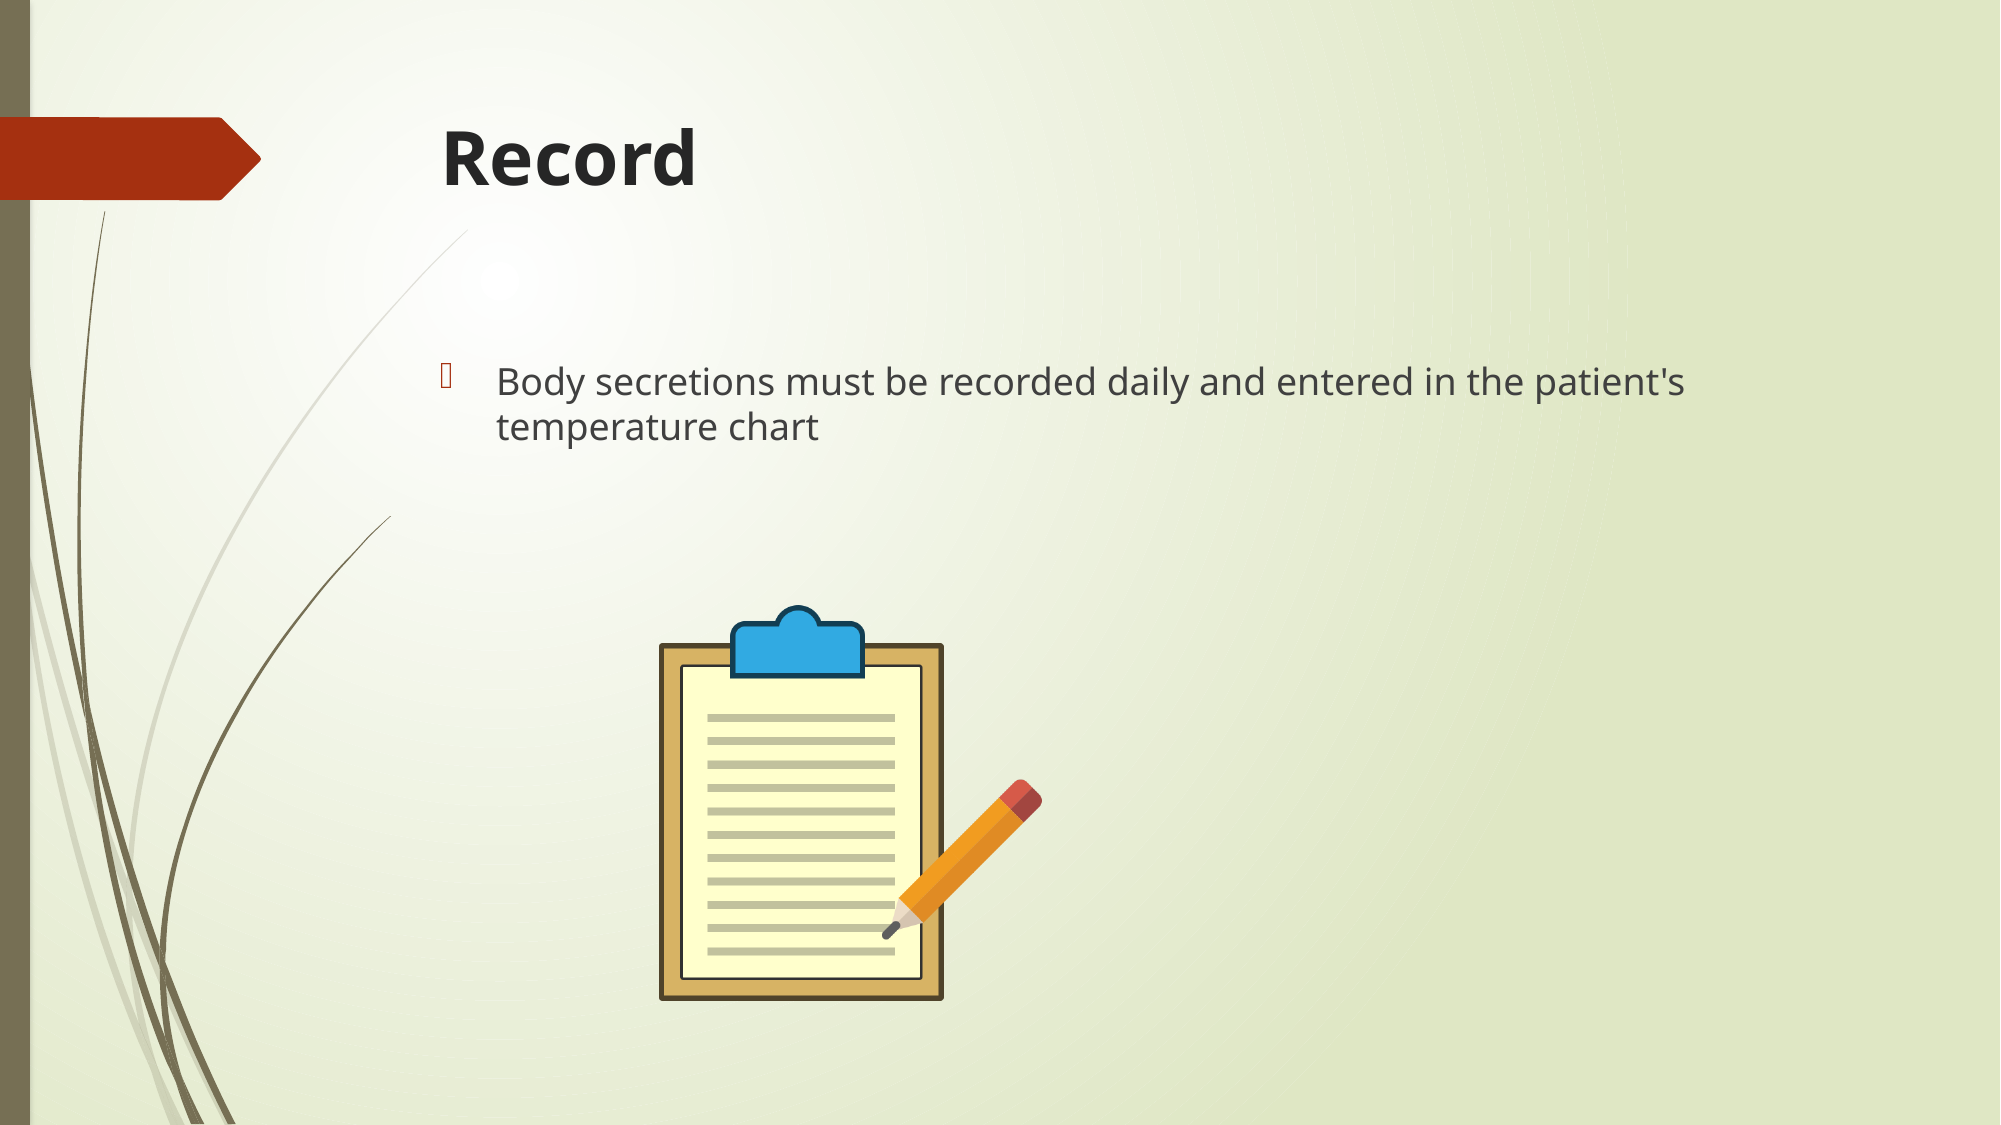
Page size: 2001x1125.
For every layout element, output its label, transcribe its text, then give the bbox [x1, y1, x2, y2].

title Record [425, 102, 1888, 313]
list Body secretions must be recorded daily and entered in the patient's temperature chart [424, 350, 1888, 970]
picture [505, 476, 1089, 1060]
